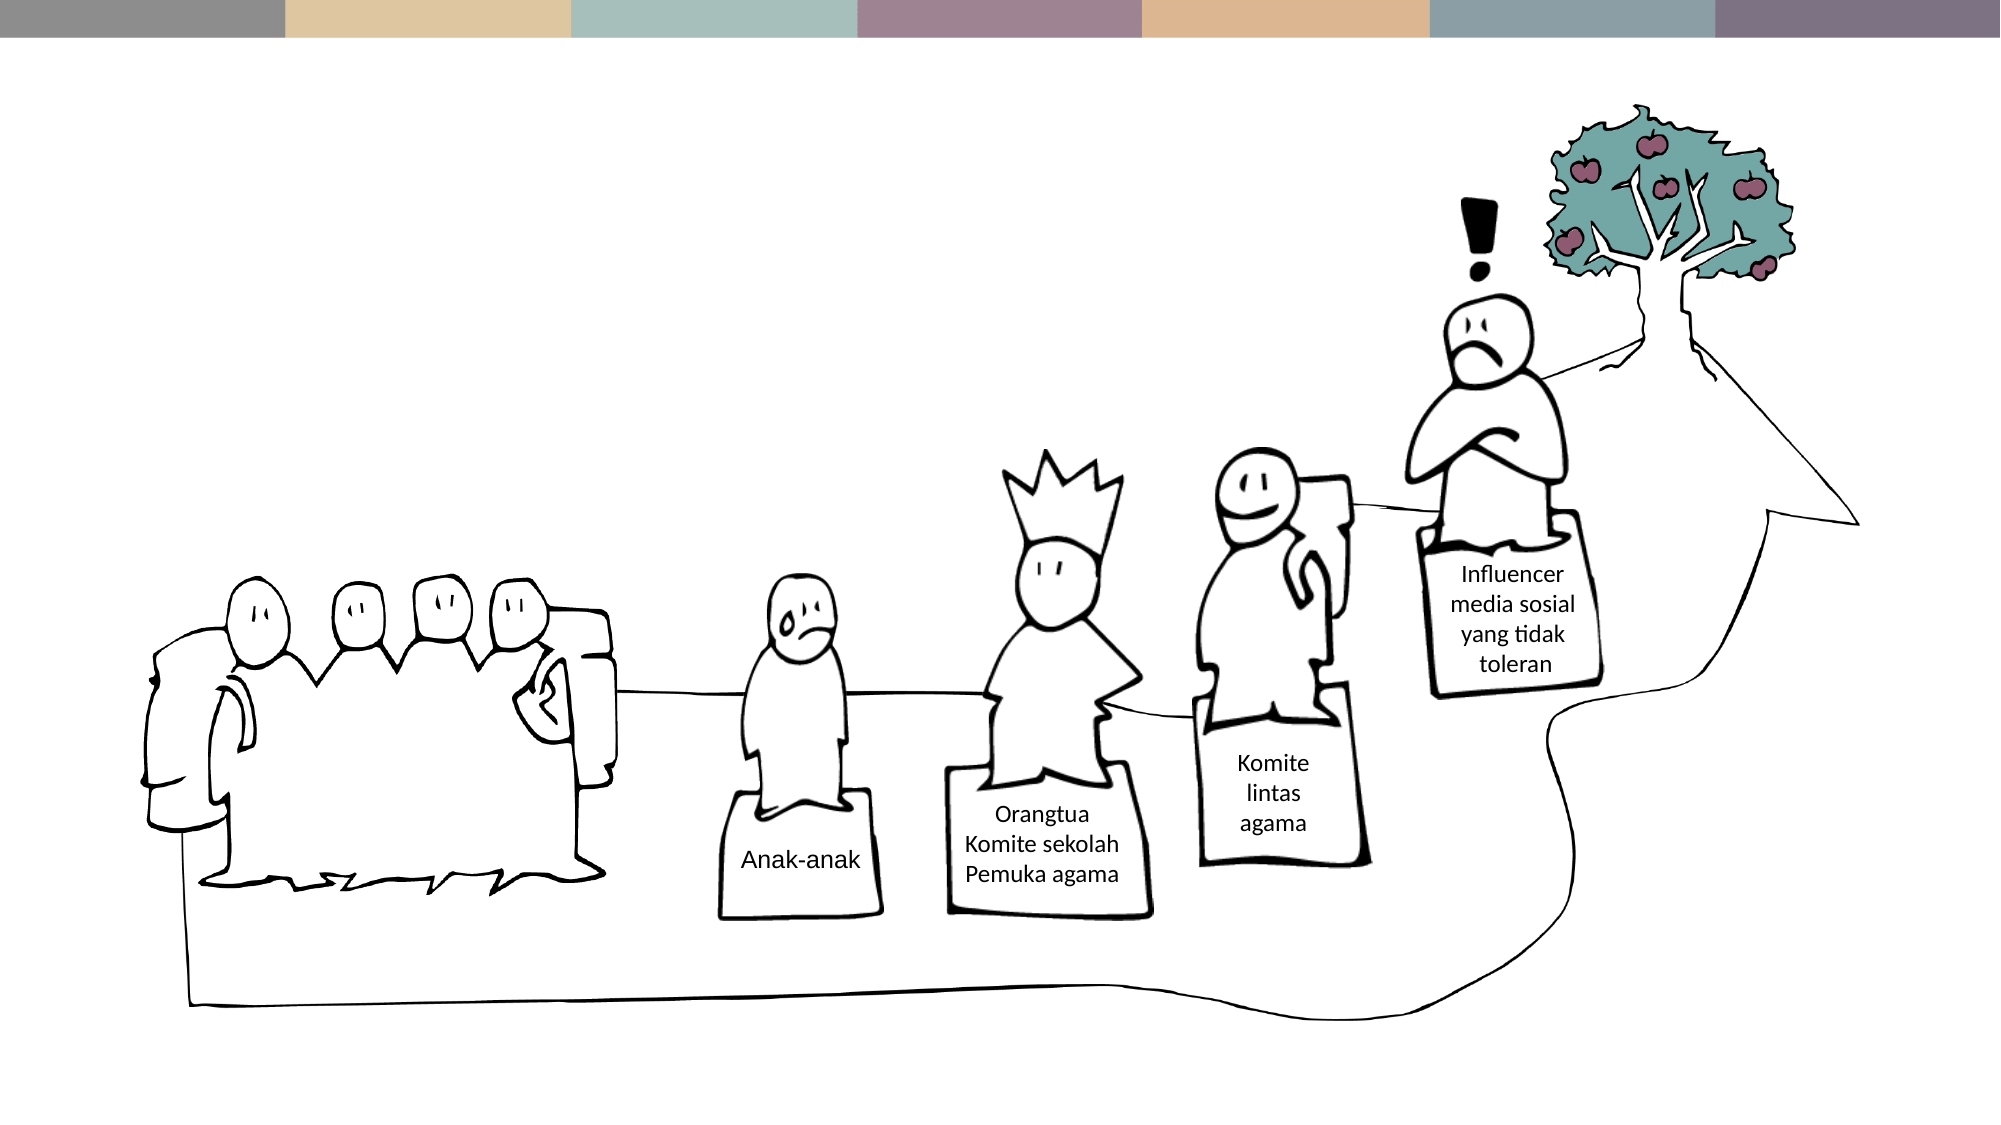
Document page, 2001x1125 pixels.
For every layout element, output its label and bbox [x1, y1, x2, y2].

picture [140, 104, 1860, 1021]
picture [0, 0, 2000, 38]
